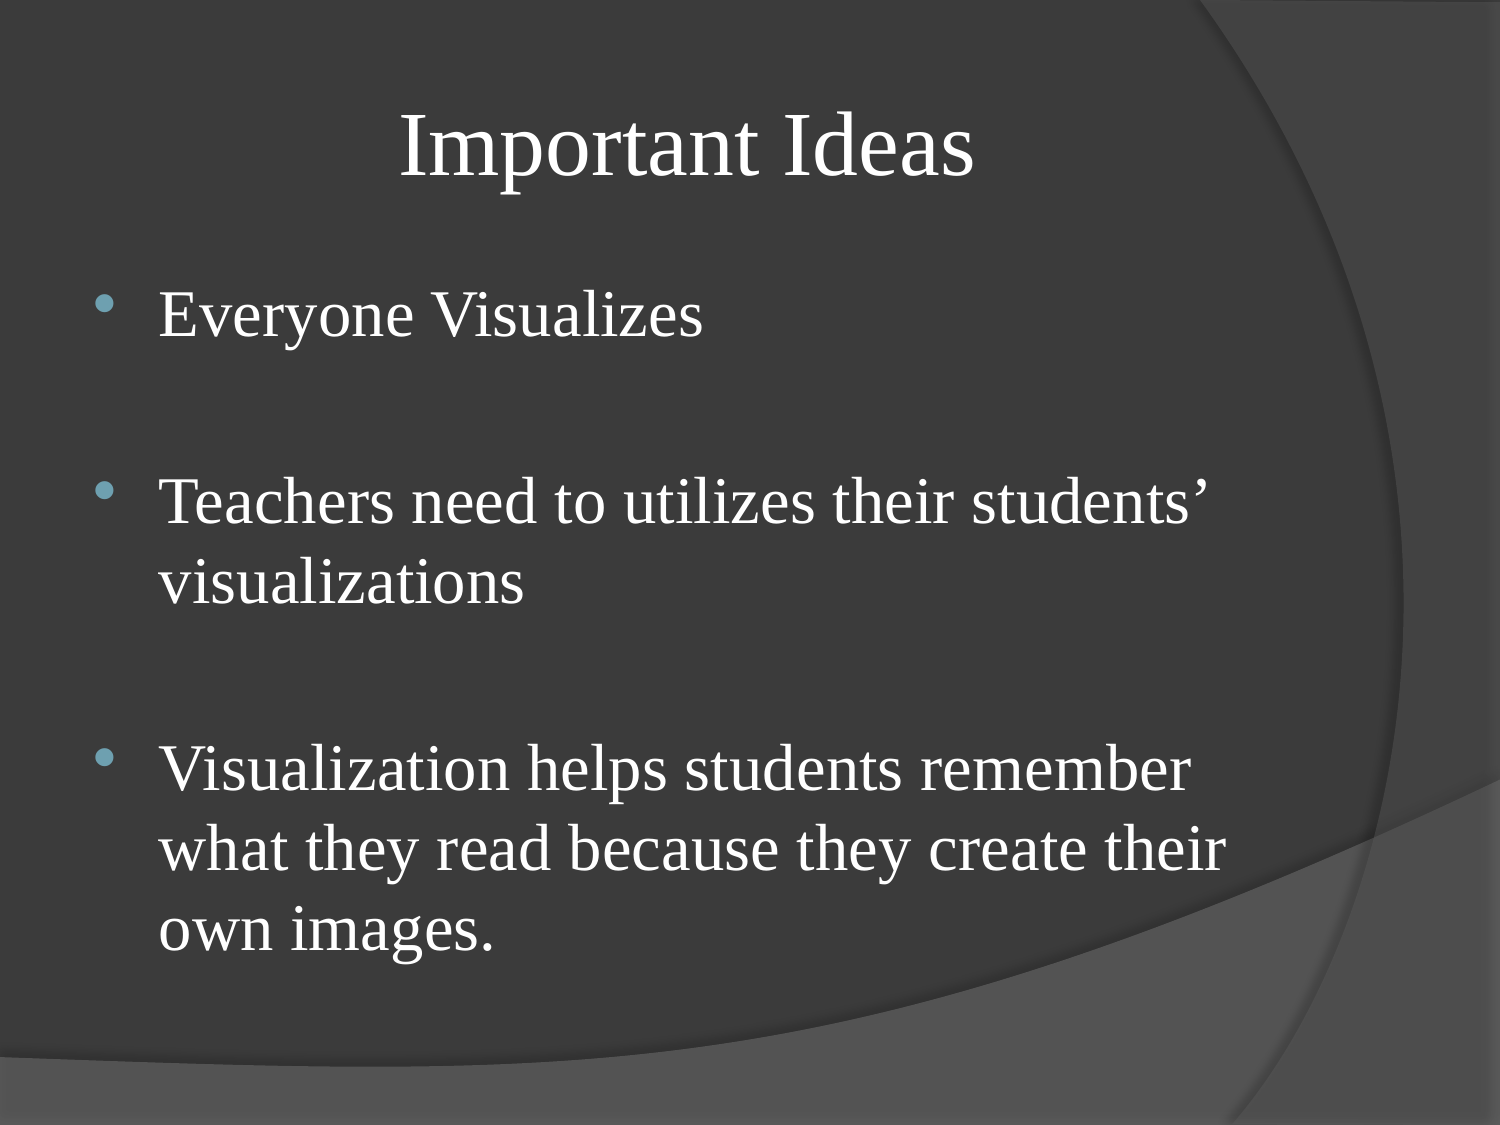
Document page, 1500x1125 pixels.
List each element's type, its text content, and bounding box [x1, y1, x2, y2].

title Important Ideas [75, 45, 1300, 233]
list Everyone Visualizes Teachers need to utilizes their students’ visualizations Visualization helps students remember what they read because they create their own images. [75, 262, 1300, 1005]
